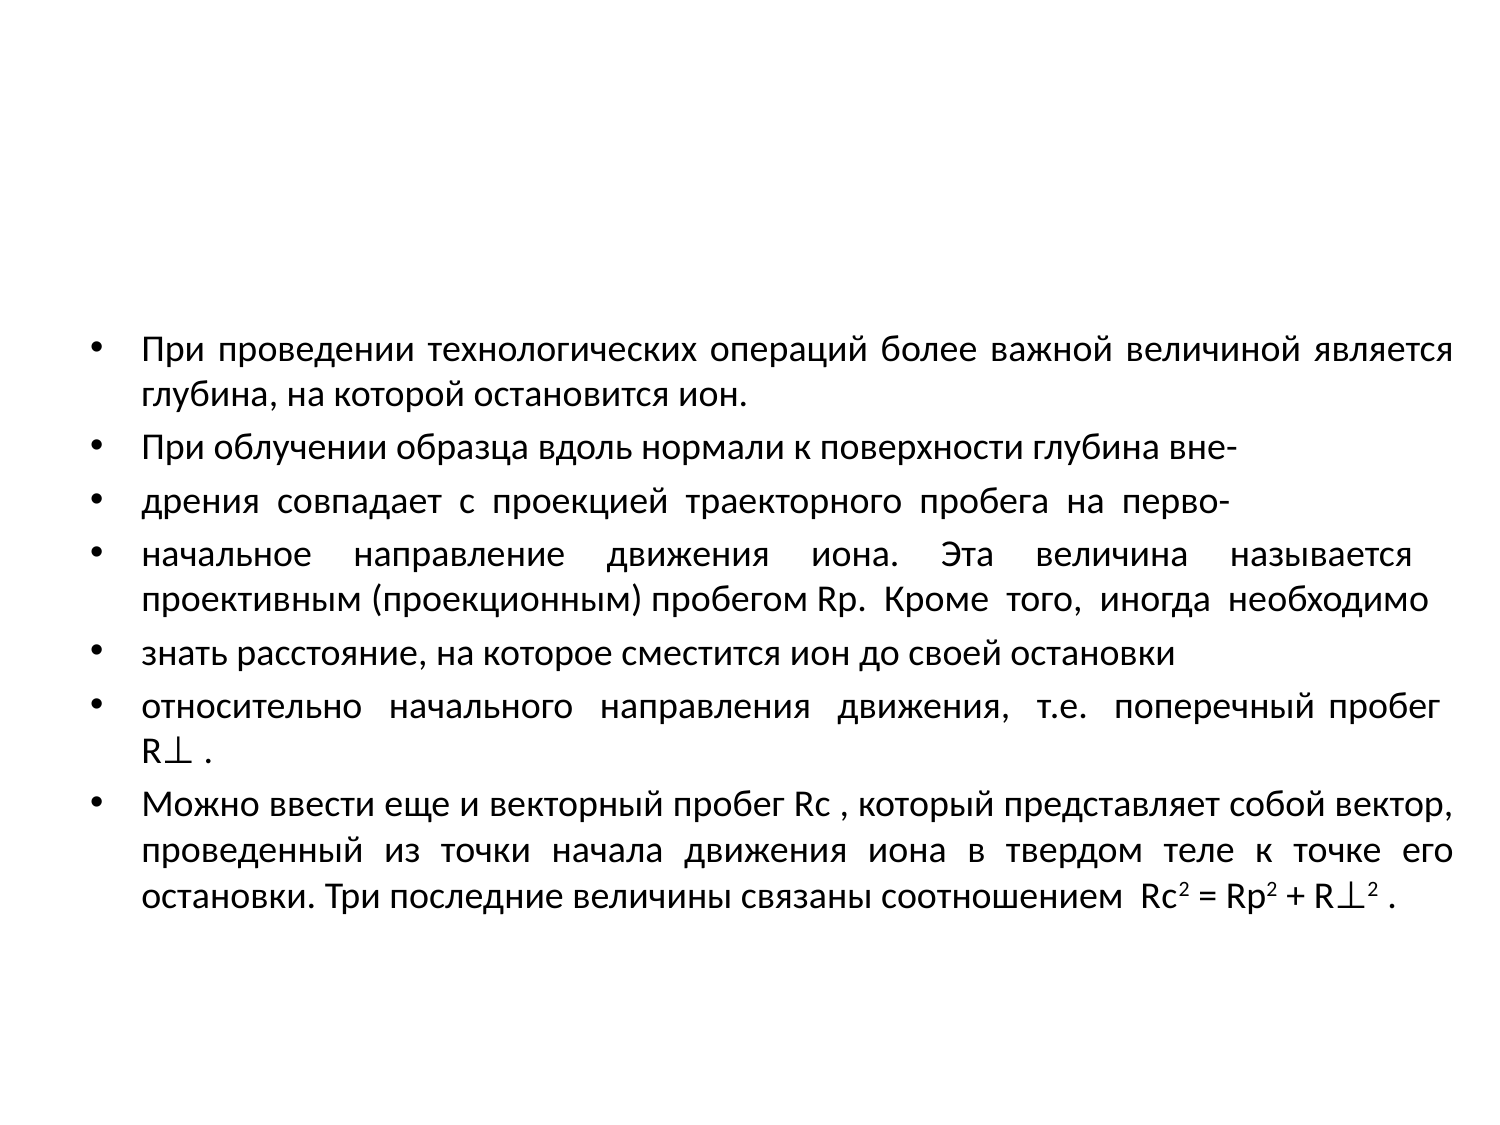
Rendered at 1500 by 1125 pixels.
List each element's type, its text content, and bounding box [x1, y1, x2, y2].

list При проведении технологических операций более важной величиной является глубина, на которой остановится ион. При облучении образца вдоль нормали к поверхности глубина вне- дрения совпадает с проекцией траекторного пробега на перво- начальное направление движения иона. Эта величина называется проективным (проекционным) пробегом Rp. Кроме того, иногда необходимо знать расстояние, на которое сместится ион до своей остановки относительно начального направления движения, т.е. поперечный пробег R⊥ . Можно ввести еще и векторный пробег Rc , который представляет собой вектор, проведенный из точки начала движения иона в твердом теле к точке его остановки. Три последние величины связаны соотношением Rc2 = Rp2 + R⊥2 . [75, 262, 1471, 1005]
